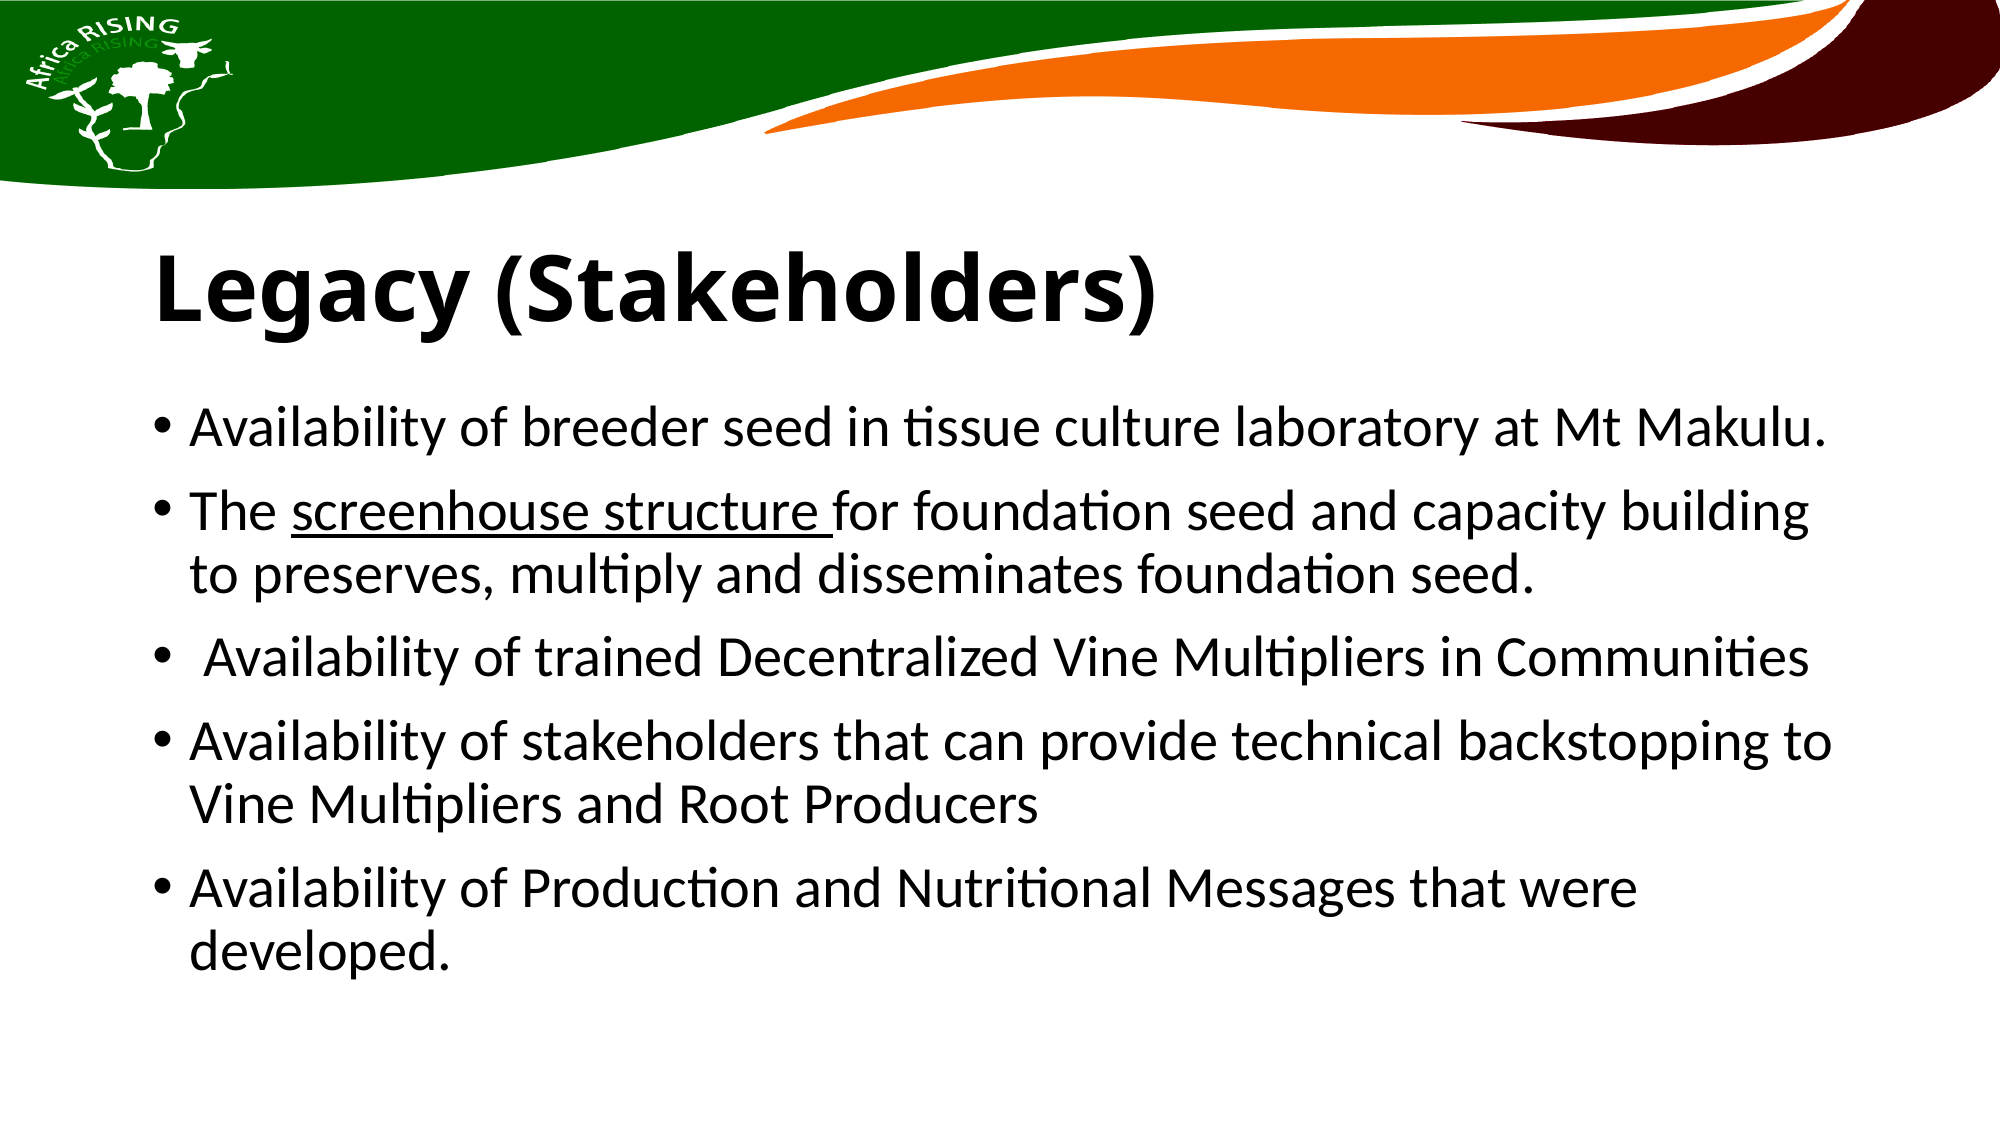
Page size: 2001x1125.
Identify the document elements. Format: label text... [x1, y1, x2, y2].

list Availability of breeder seed in tissue culture laboratory at Mt Makulu. The screenhouse structure for foundation seed and capacity building to preserves, multiply and disseminates foundation seed. Availability of trained Decentralized Vine Multipliers in Communities Availability of stakeholders that can provide technical backstopping to Vine Multipliers and Root Producers Availability of Production and Nutritional Messages that were developed. [137, 388, 1863, 1103]
picture [0, 0, 2000, 190]
title Legacy (Stakeholders) [137, 216, 1863, 368]
